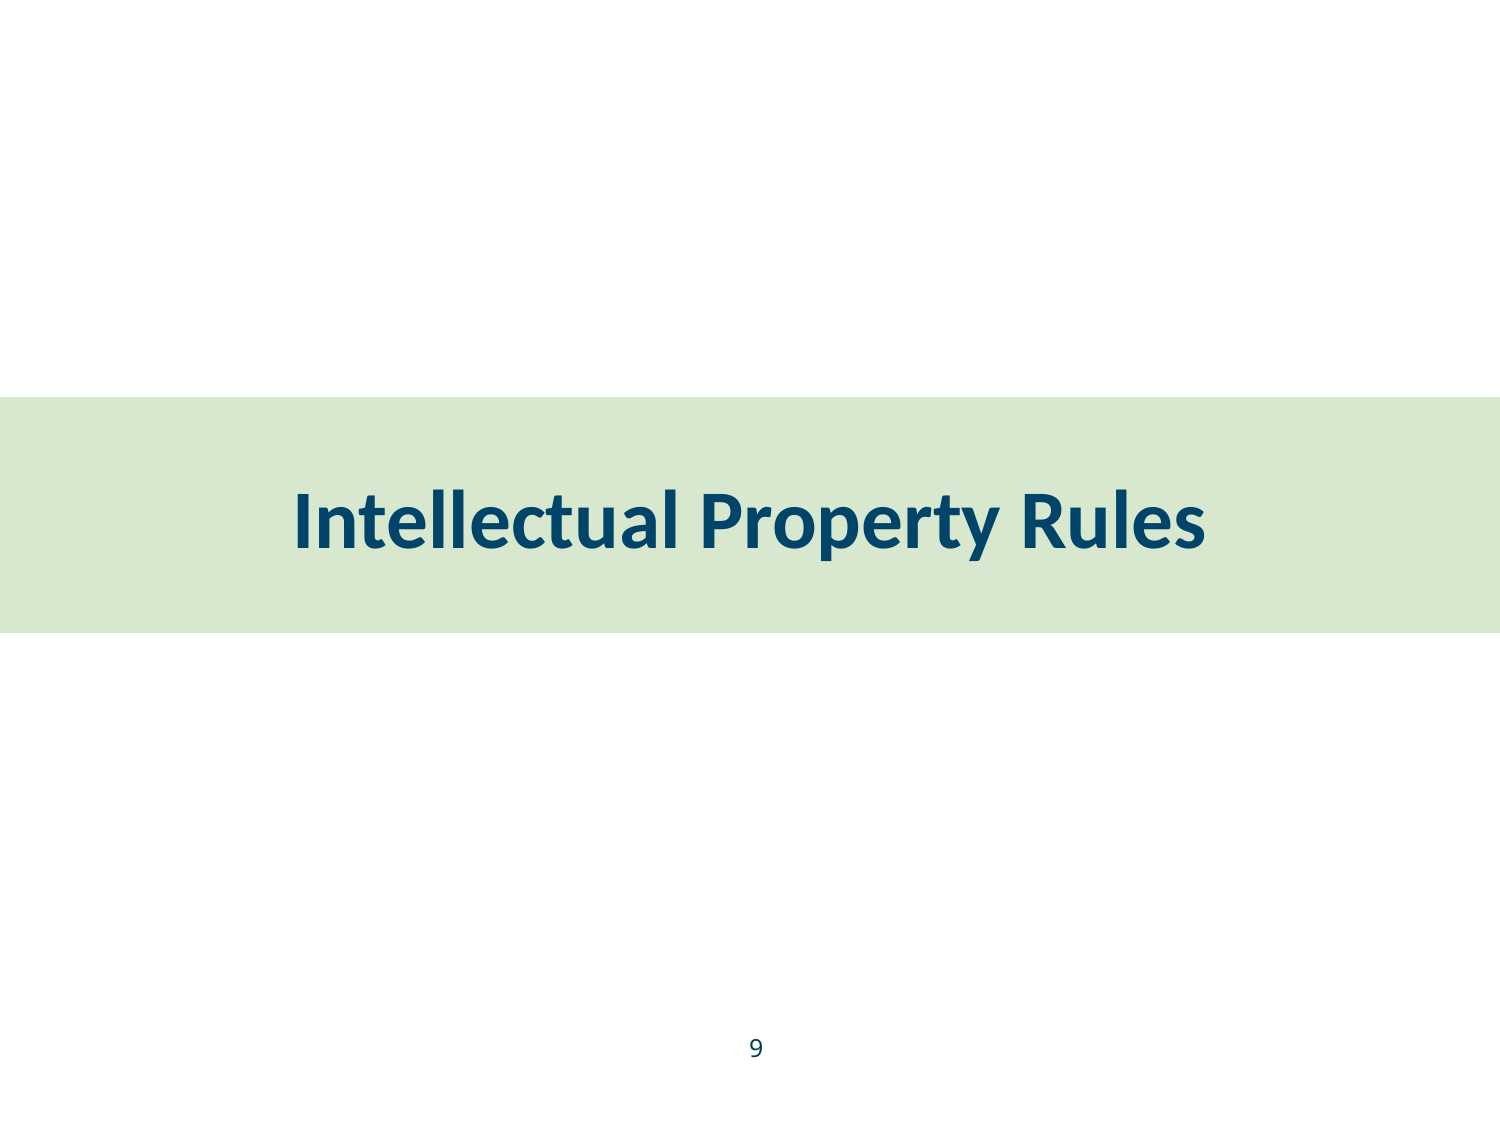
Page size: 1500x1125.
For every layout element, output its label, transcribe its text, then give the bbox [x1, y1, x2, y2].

text_box Intellectual Property Rules [0, 397, 1500, 634]
footer 9 [362, 1024, 1151, 1101]
